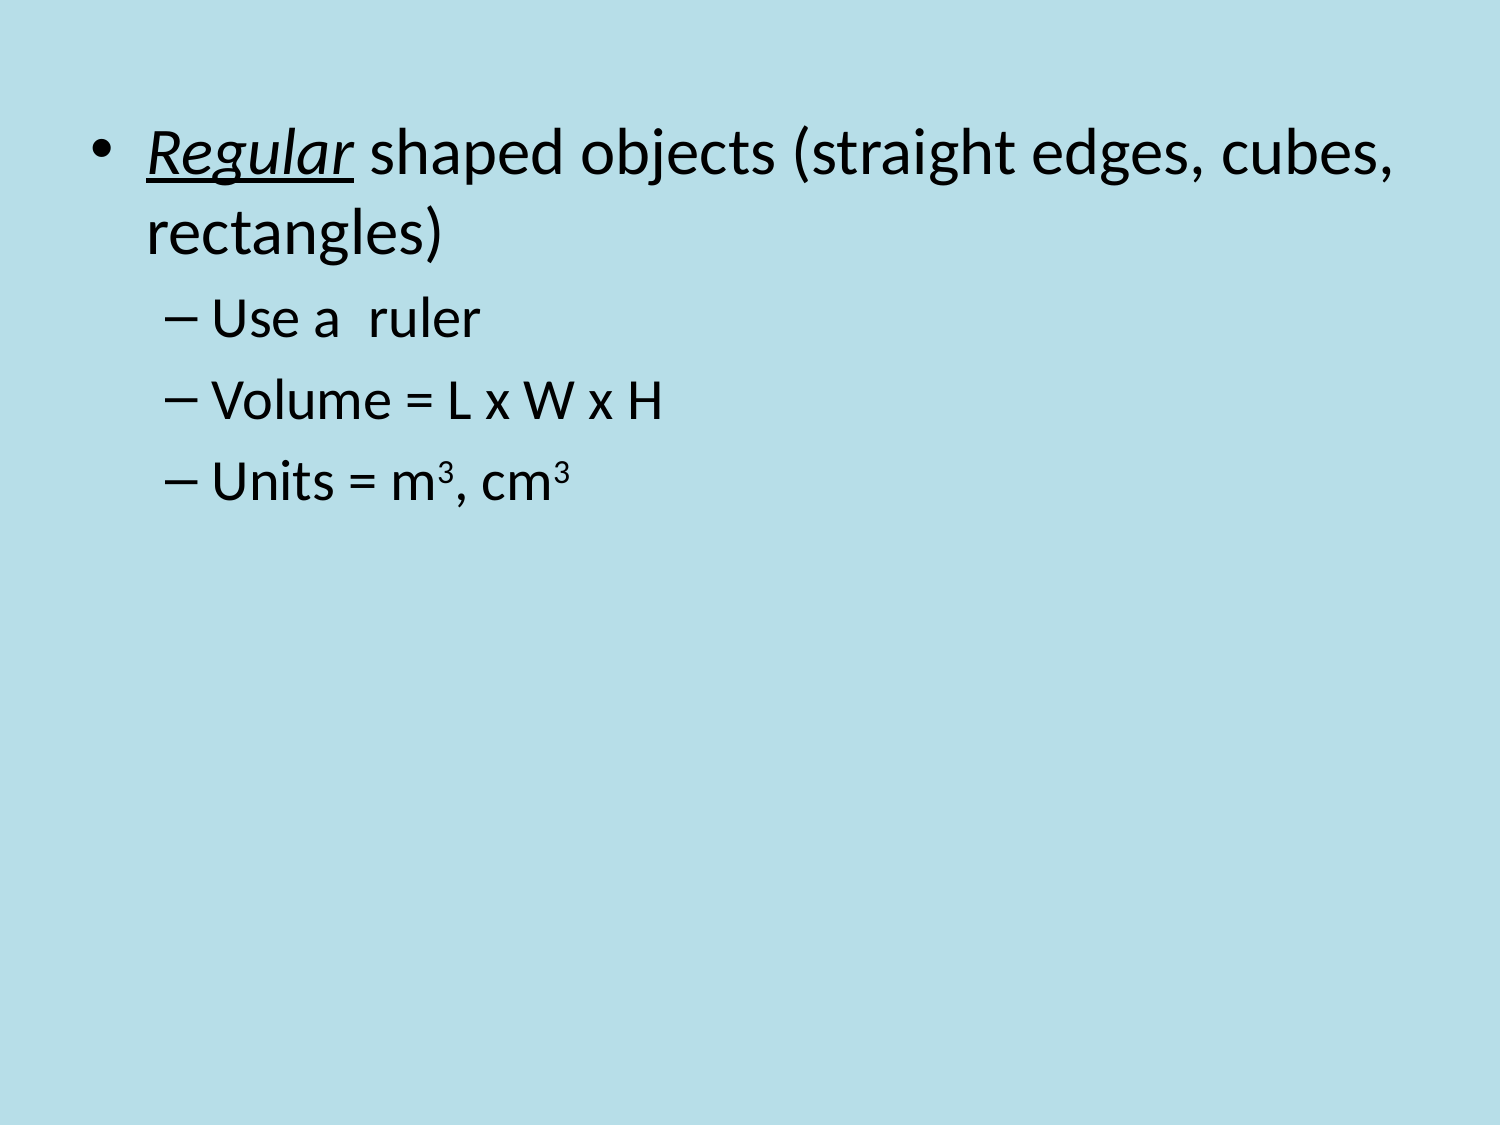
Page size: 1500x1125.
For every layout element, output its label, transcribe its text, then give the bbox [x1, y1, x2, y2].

list Regular shaped objects (straight edges, cubes, rectangles) Use a ruler Volume = L x W x H Units = m3, cm3 [75, 99, 1425, 1005]
